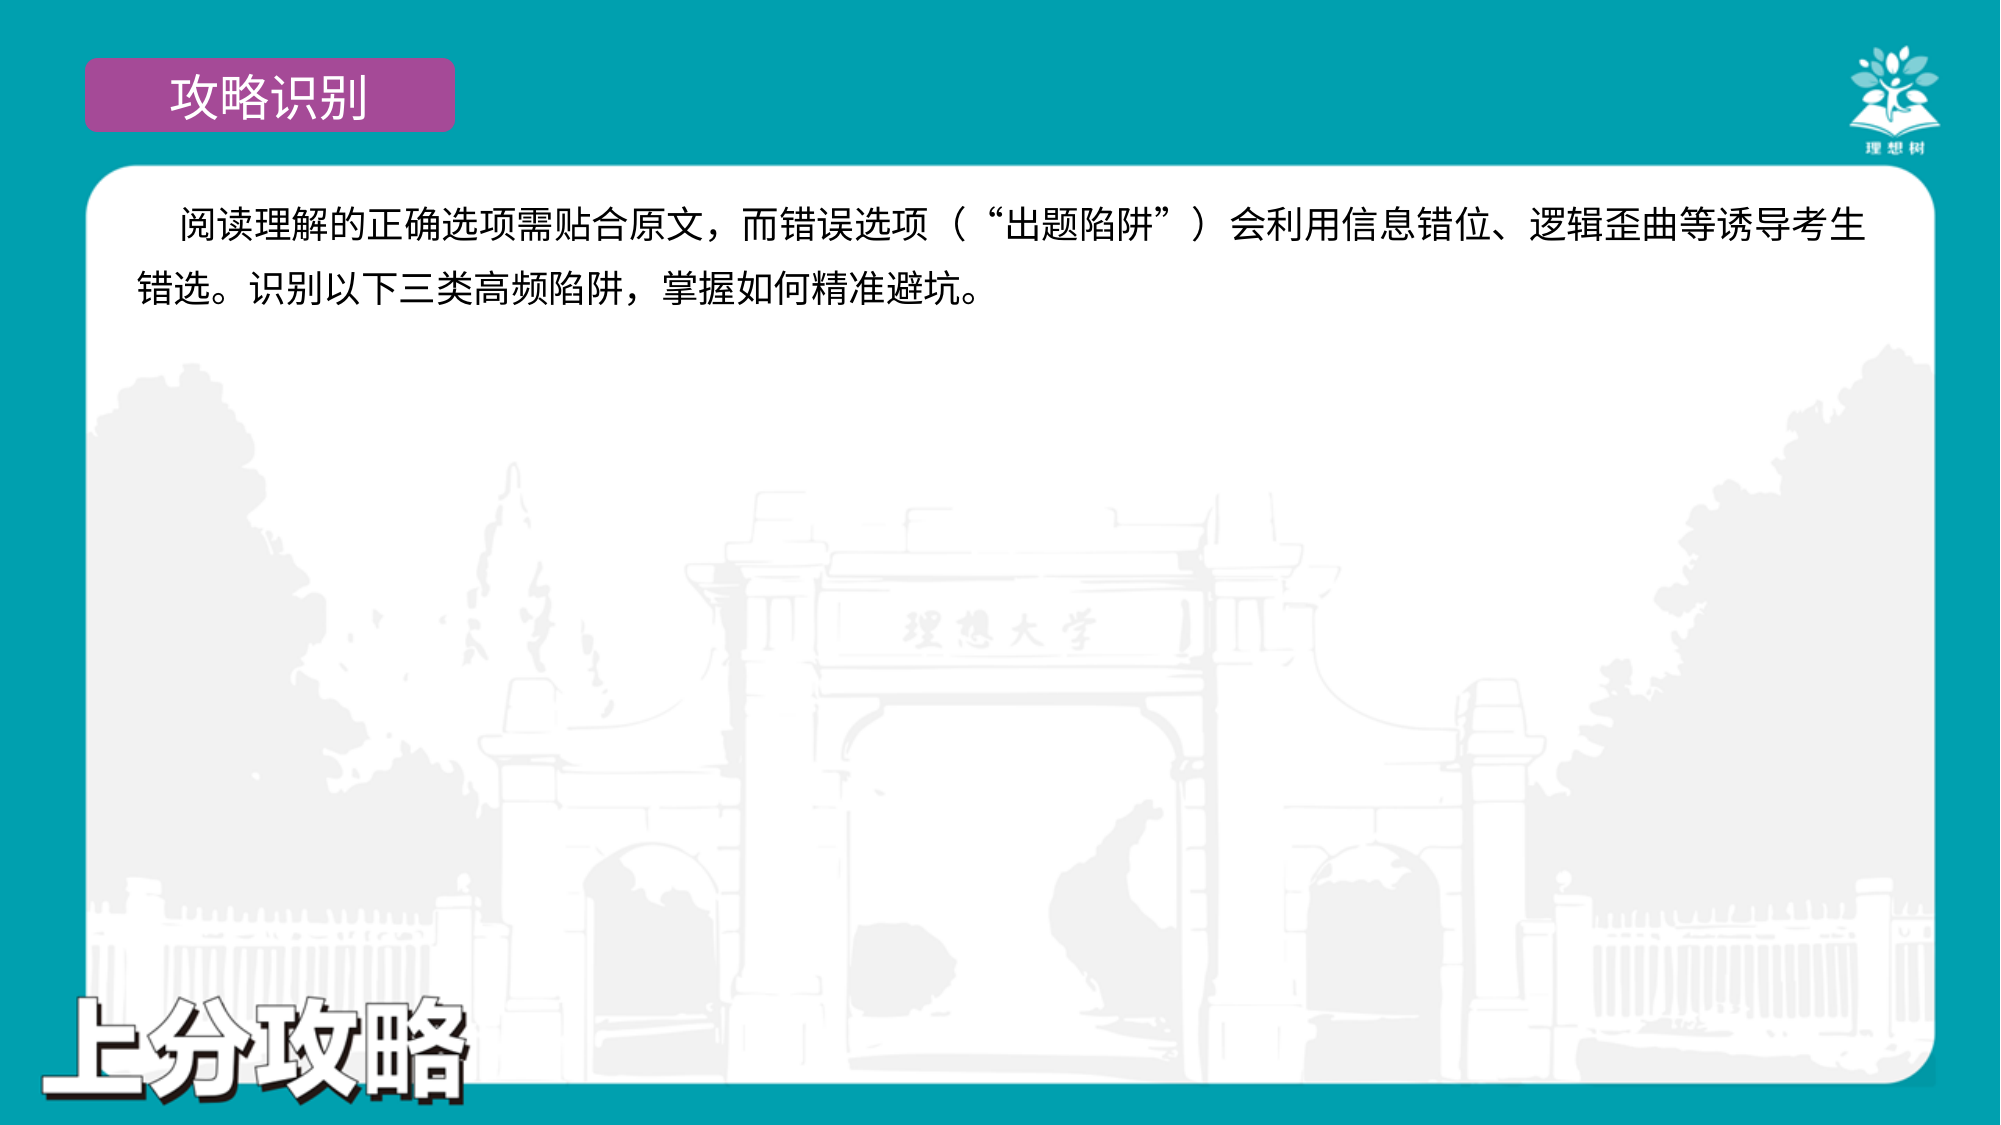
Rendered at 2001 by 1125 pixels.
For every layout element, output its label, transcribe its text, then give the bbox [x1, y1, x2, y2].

picture [0, 0, 2000, 1125]
text_box 阅读理解的正确选项需贴合原文，而错误选项（“出题陷阱”）会利用信息错位、逻辑歪曲等诱导考生 错选。识别以下三类高频陷阱，掌握如何精准避坑。 [136, 176, 1865, 304]
